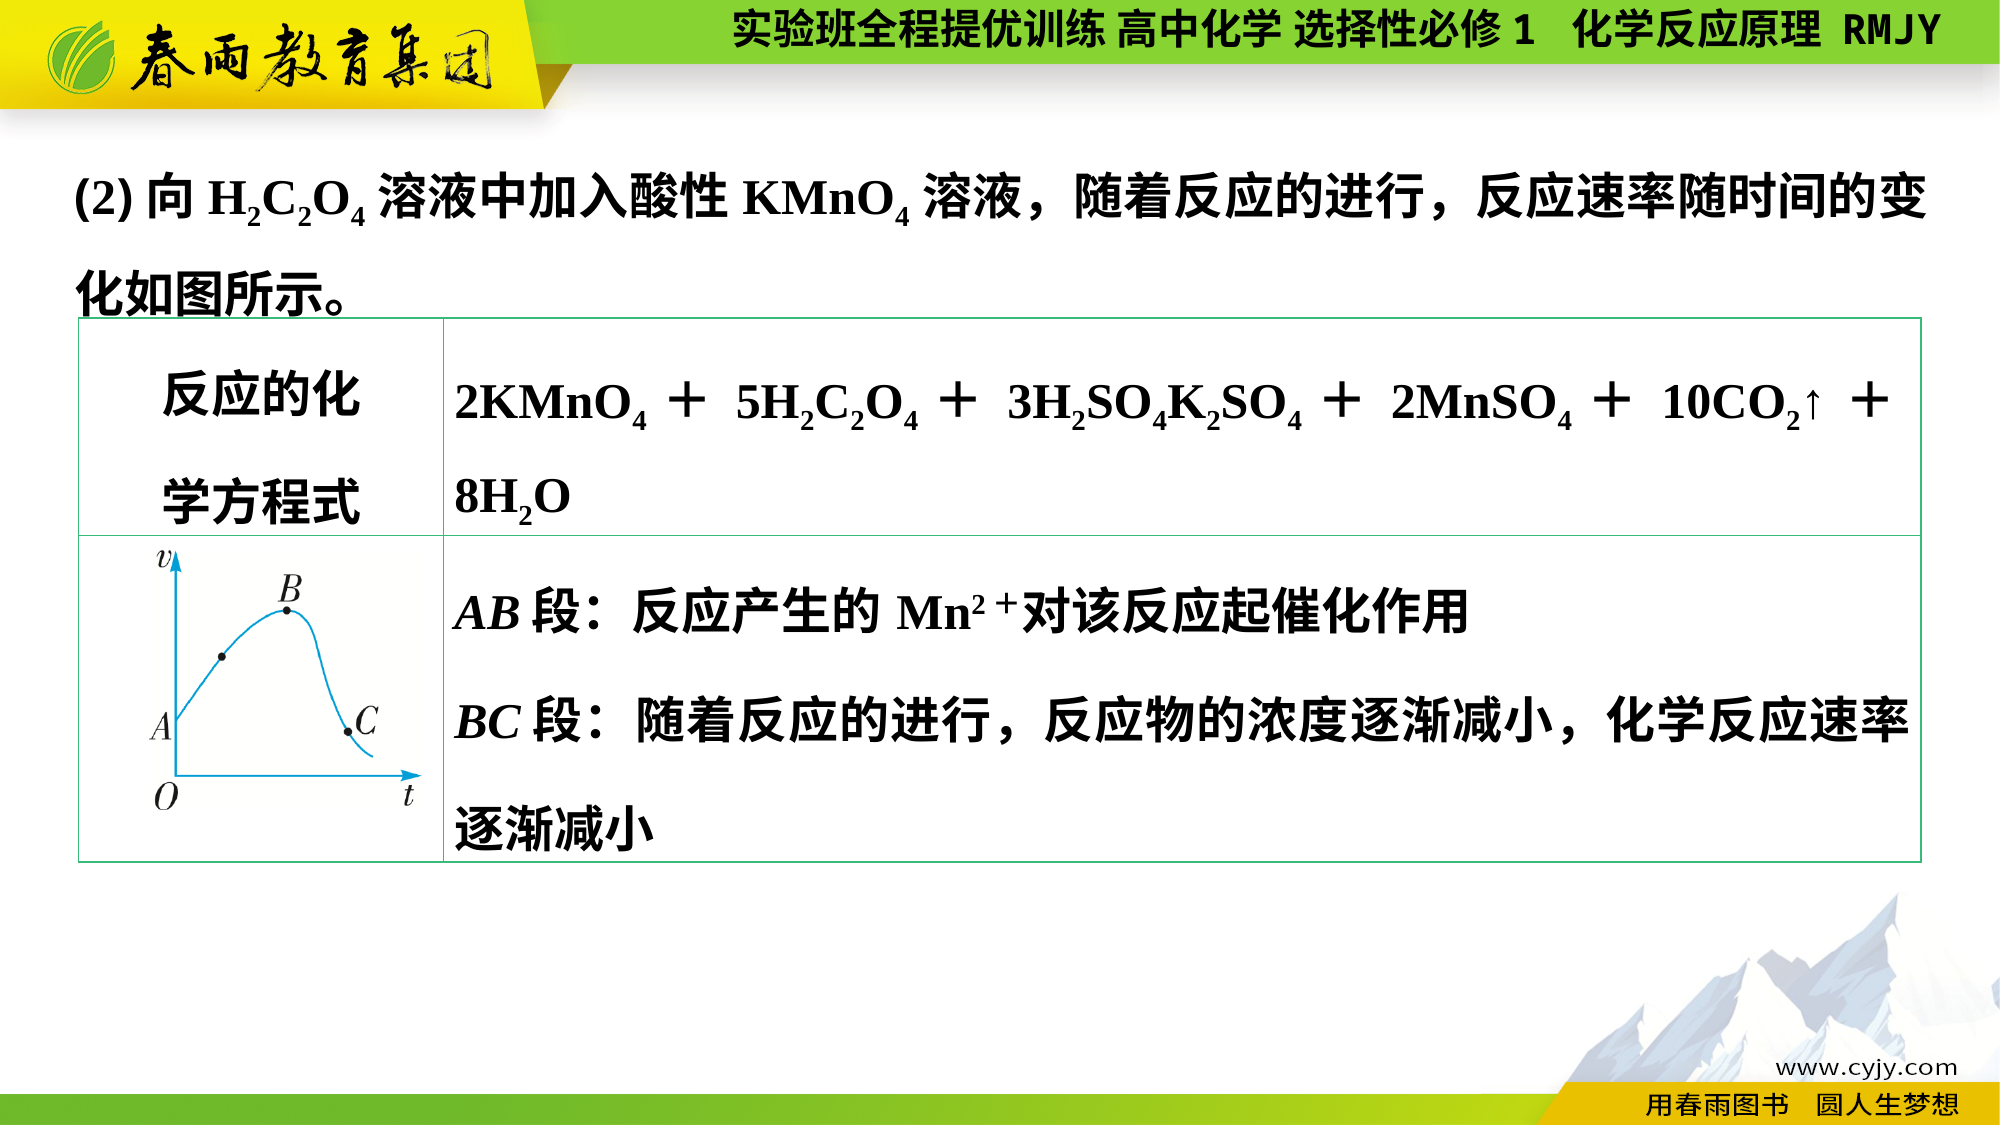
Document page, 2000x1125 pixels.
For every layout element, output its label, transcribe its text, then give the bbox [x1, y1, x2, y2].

list (2)向H2C2O4溶液中加入酸性KMnO4溶液，随着反应的进行，反应速率随时间的变化如图所示。 [59, 122, 1944, 308]
picture [0, 0, 2000, 1125]
